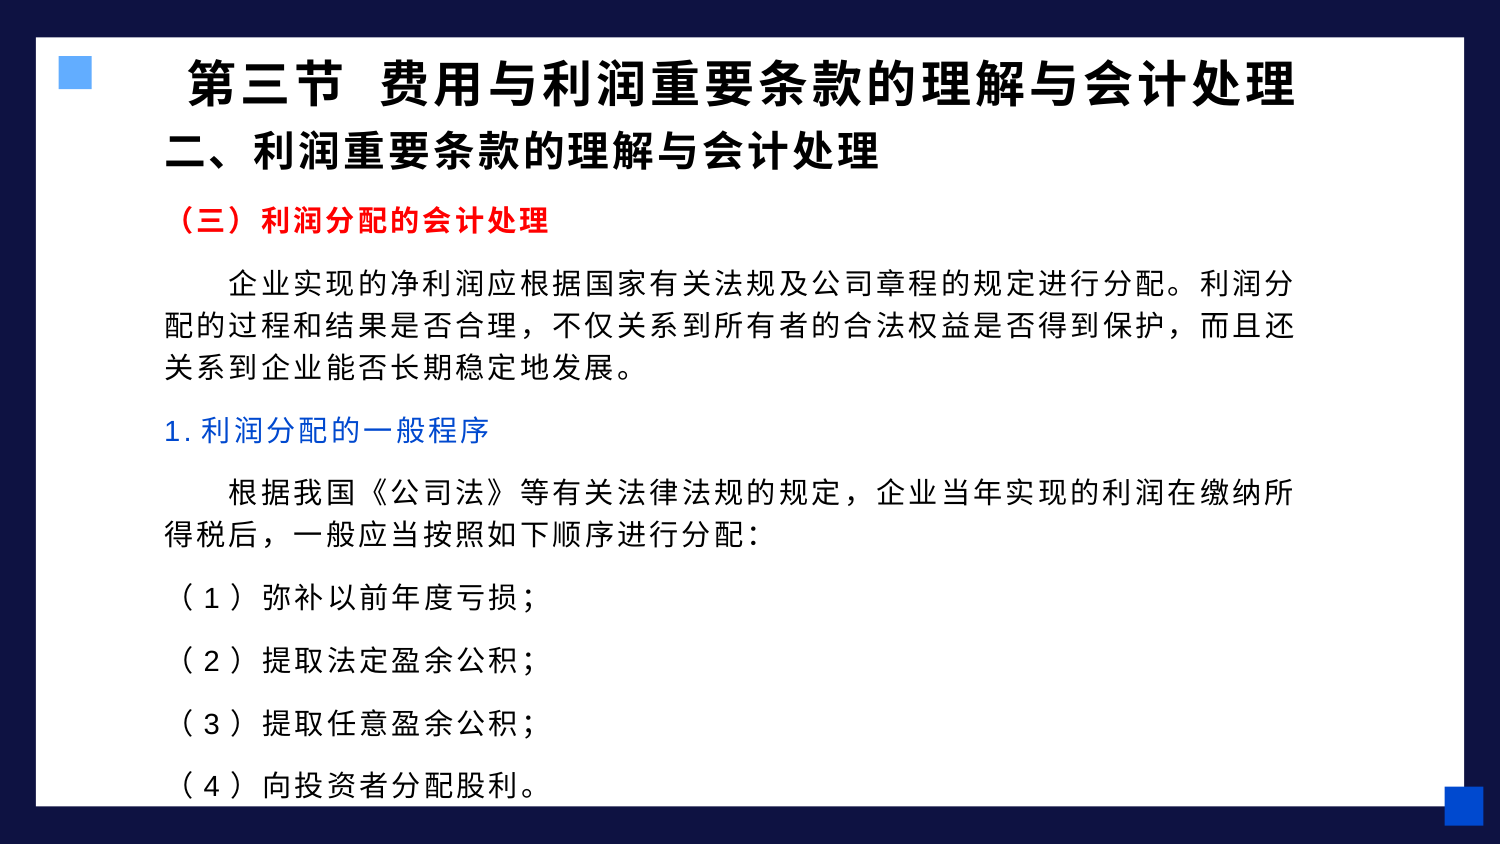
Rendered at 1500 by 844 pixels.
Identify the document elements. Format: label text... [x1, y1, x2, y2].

list 二、利润重要条款的理解与会计处理 （三）利润分配的会计处理 企业实现的净利润应根据国家有关法规及公司章程的规定进行分配。利润分配的过程和结果是否合理，不仅关系到所有者的合法权益是否得到保护，而且还关系到企业能否长期稳定地发展。 1.利润分配的一般程序 根据我国《公司法》等有关法律法规的规定，企业当年实现的利润在缴纳所得税后，一般应当按照如下顺序进行分配： （1）弥补以前年度亏损； （2）提取法定盈余公积； （3）提取任意盈余公积； （4）向投资者分配股利。 [147, 114, 1333, 539]
title 第三节 费用与利润重要条款的理解与会计处理 [147, 31, 1333, 114]
